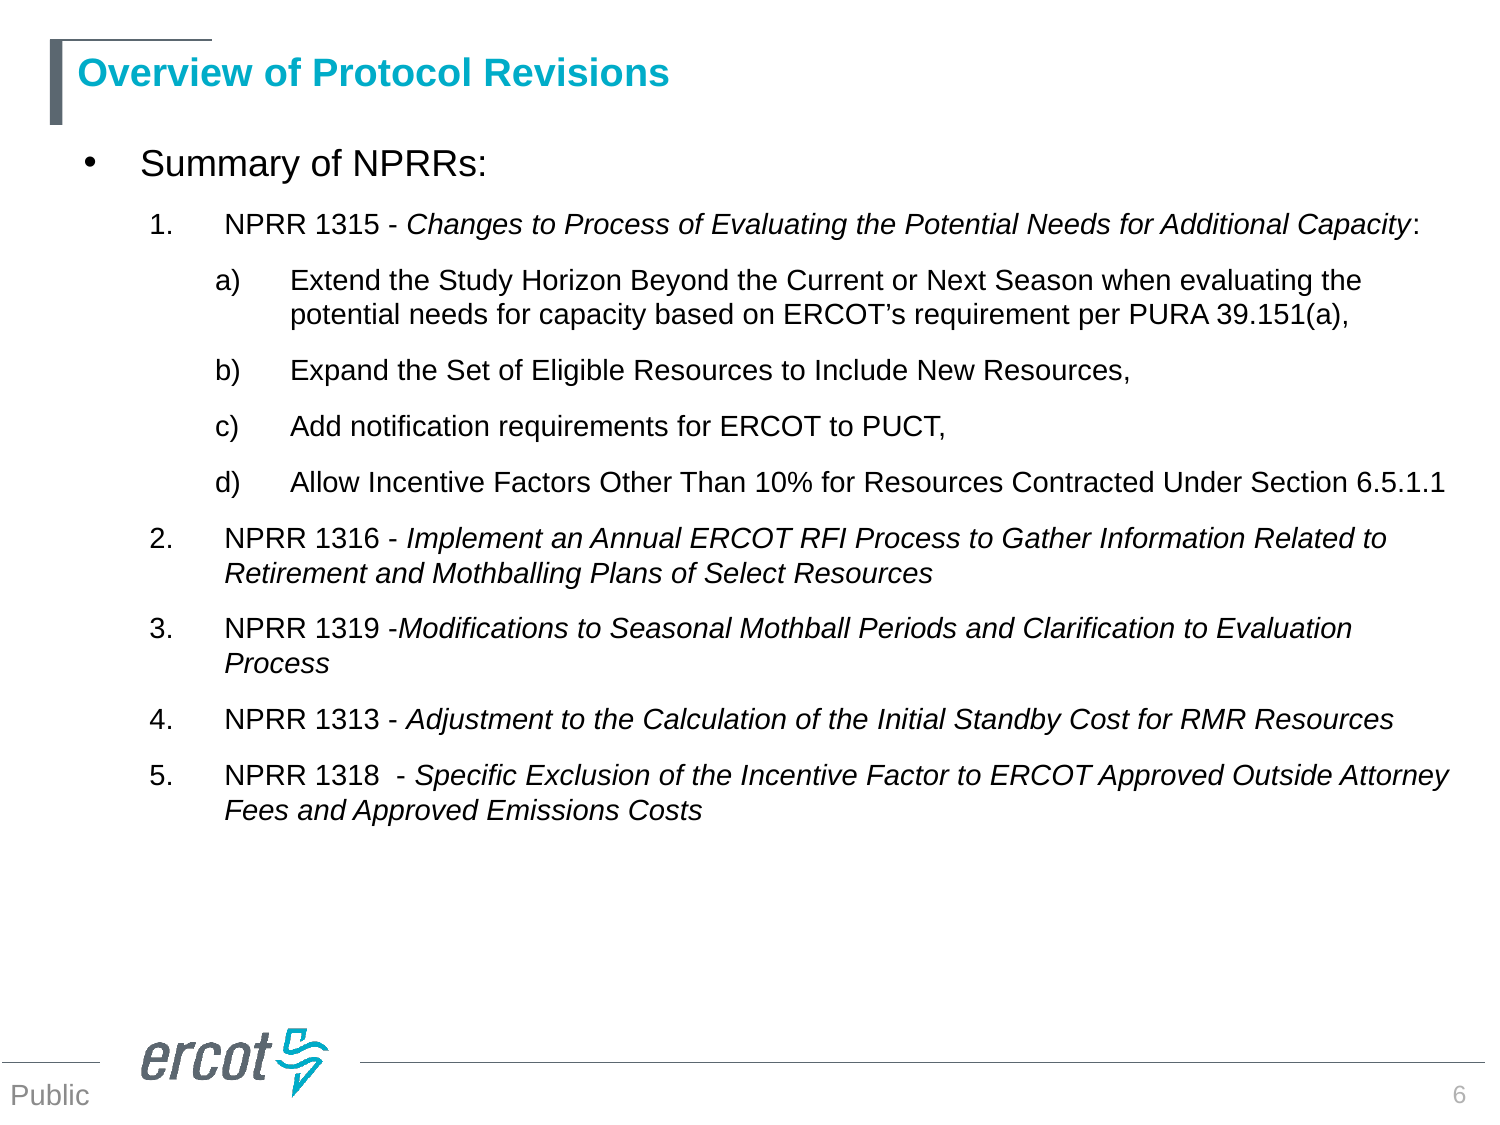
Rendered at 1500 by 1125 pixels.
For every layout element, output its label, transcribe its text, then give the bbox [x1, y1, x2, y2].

list Summary of NPRRs: NPRR 1315 - Changes to Process of Evaluating the Potential Needs for Additional Capacity: Extend the Study Horizon Beyond the Current or Next Season when evaluating the potential needs for capacity based on ERCOT’s requirement per PURA 39.151(a), Expand the Set of Eligible Resources to Include New Resources, Add notification requirements for ERCOT to PUCT, Allow Incentive Factors Other Than 10% for Resources Contracted Under Section 6.5.1.1 NPRR 1316 - Implement an Annual ERCOT RFI Process to Gather Information Related to Retirement and Mothballing Plans of Select Resources NPRR 1319 -Modifications to Seasonal Mothball Periods and Clarification to Evaluation Process NPRR 1313 - Adjustment to the Calculation of the Initial Standby Cost for RMR Resources NPRR 1318 - Specific Exclusion of the Incentive Factor to ERCOT Approved Outside Attorney Fees and Approved Emissions Costs [68, 131, 1469, 1023]
picture [137, 1024, 332, 1100]
title Overview of Protocol Revisions [62, 39, 1475, 119]
slide_number 6 [1437, 1076, 1475, 1112]
